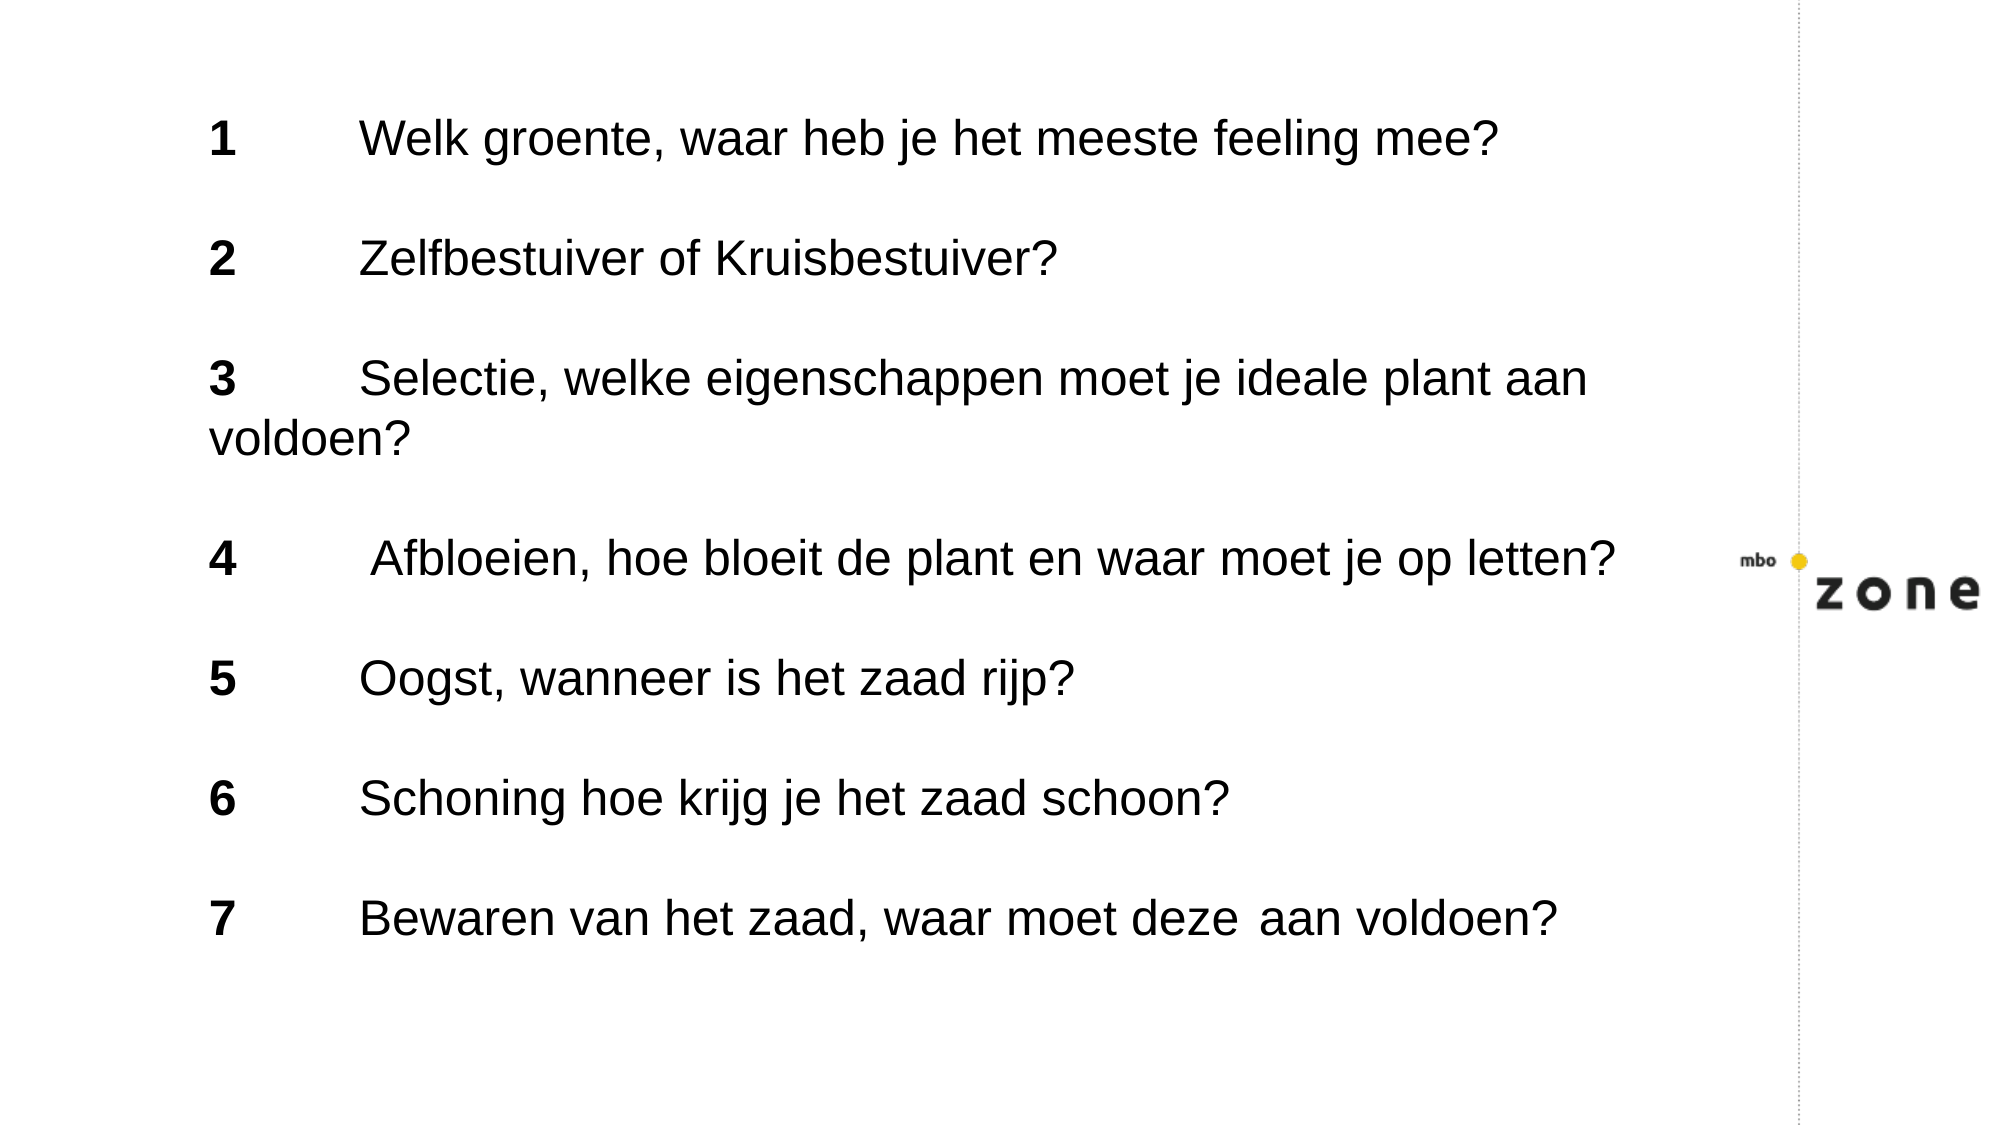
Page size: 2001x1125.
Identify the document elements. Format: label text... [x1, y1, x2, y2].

text_box 1 Welk groente, waar heb je het meeste feeling mee? 2 Zelfbestuiver of Kruisbestuiver? 3 Selectie, welke eigenschappen moet je ideale plant aan voldoen? 4 Afbloeien, hoe bloeit de plant en waar moet je op letten? 5 Oogst, wanneer is het zaad rijp? 6 Schoning hoe krijg je het zaad schoon? 7 Bewaren van het zaad, waar moet deze aan voldoen? [194, 97, 1762, 953]
picture [1596, 0, 2001, 1125]
